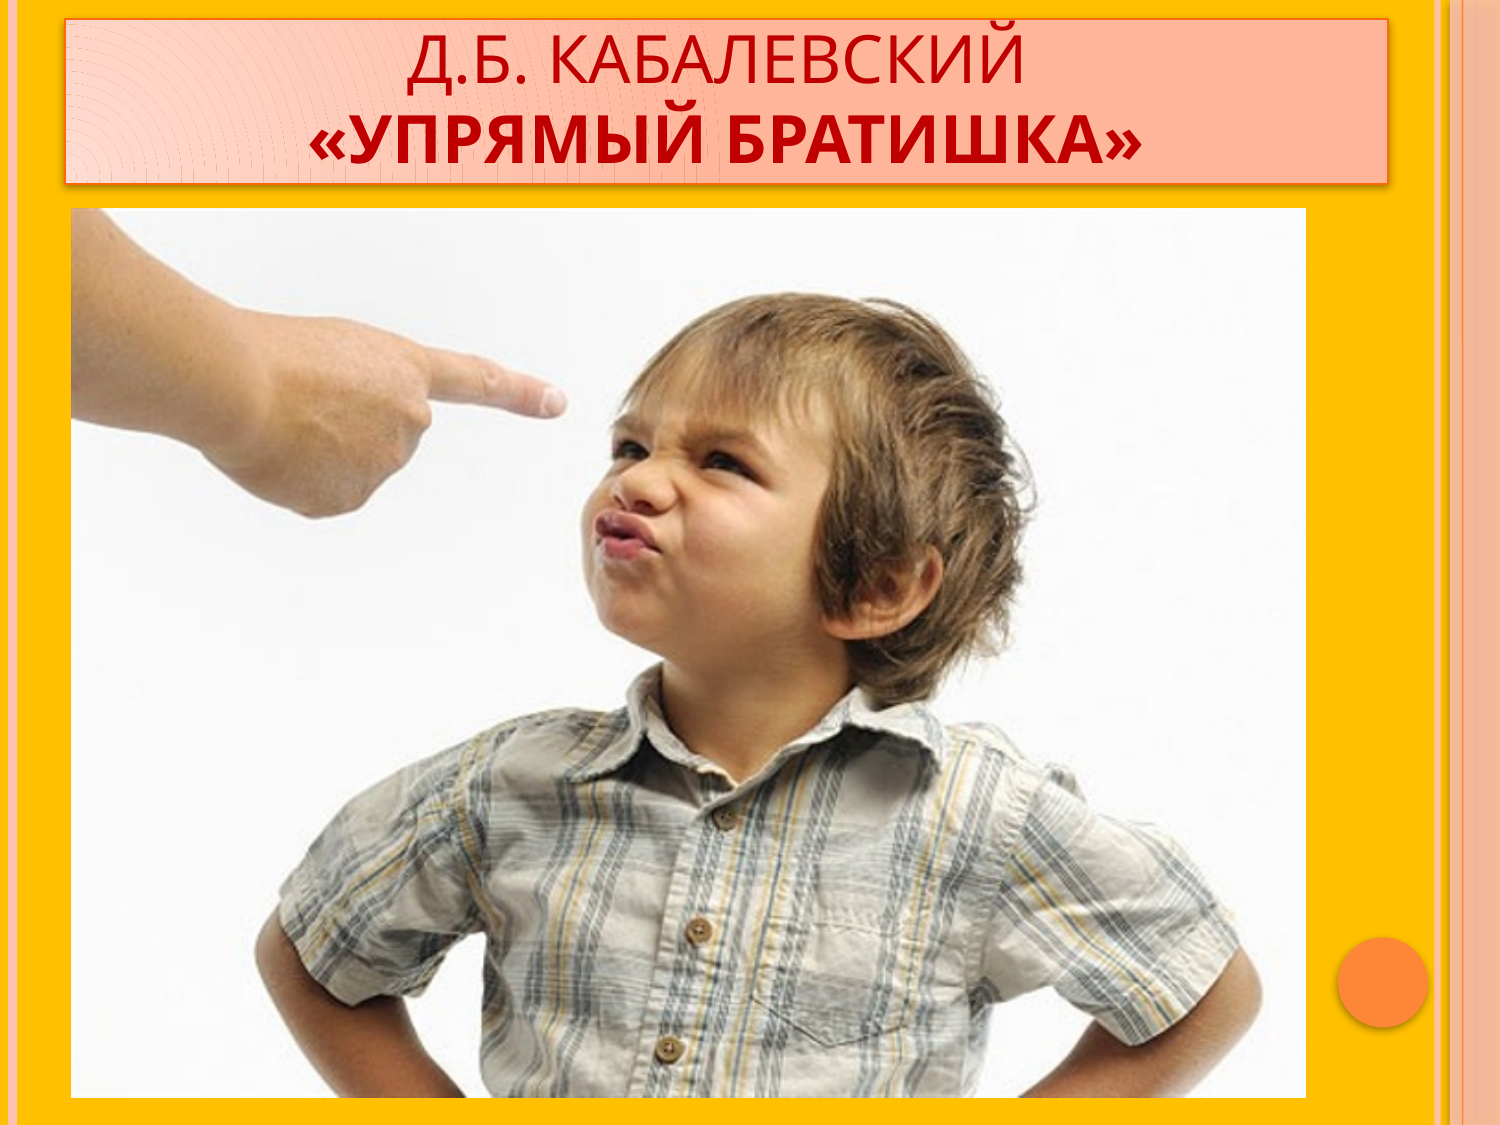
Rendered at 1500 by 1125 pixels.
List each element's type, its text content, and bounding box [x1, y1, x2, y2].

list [70, 207, 1306, 1098]
title Д.Б. Кабалевский «Упрямый братишка» [64, 18, 1389, 185]
